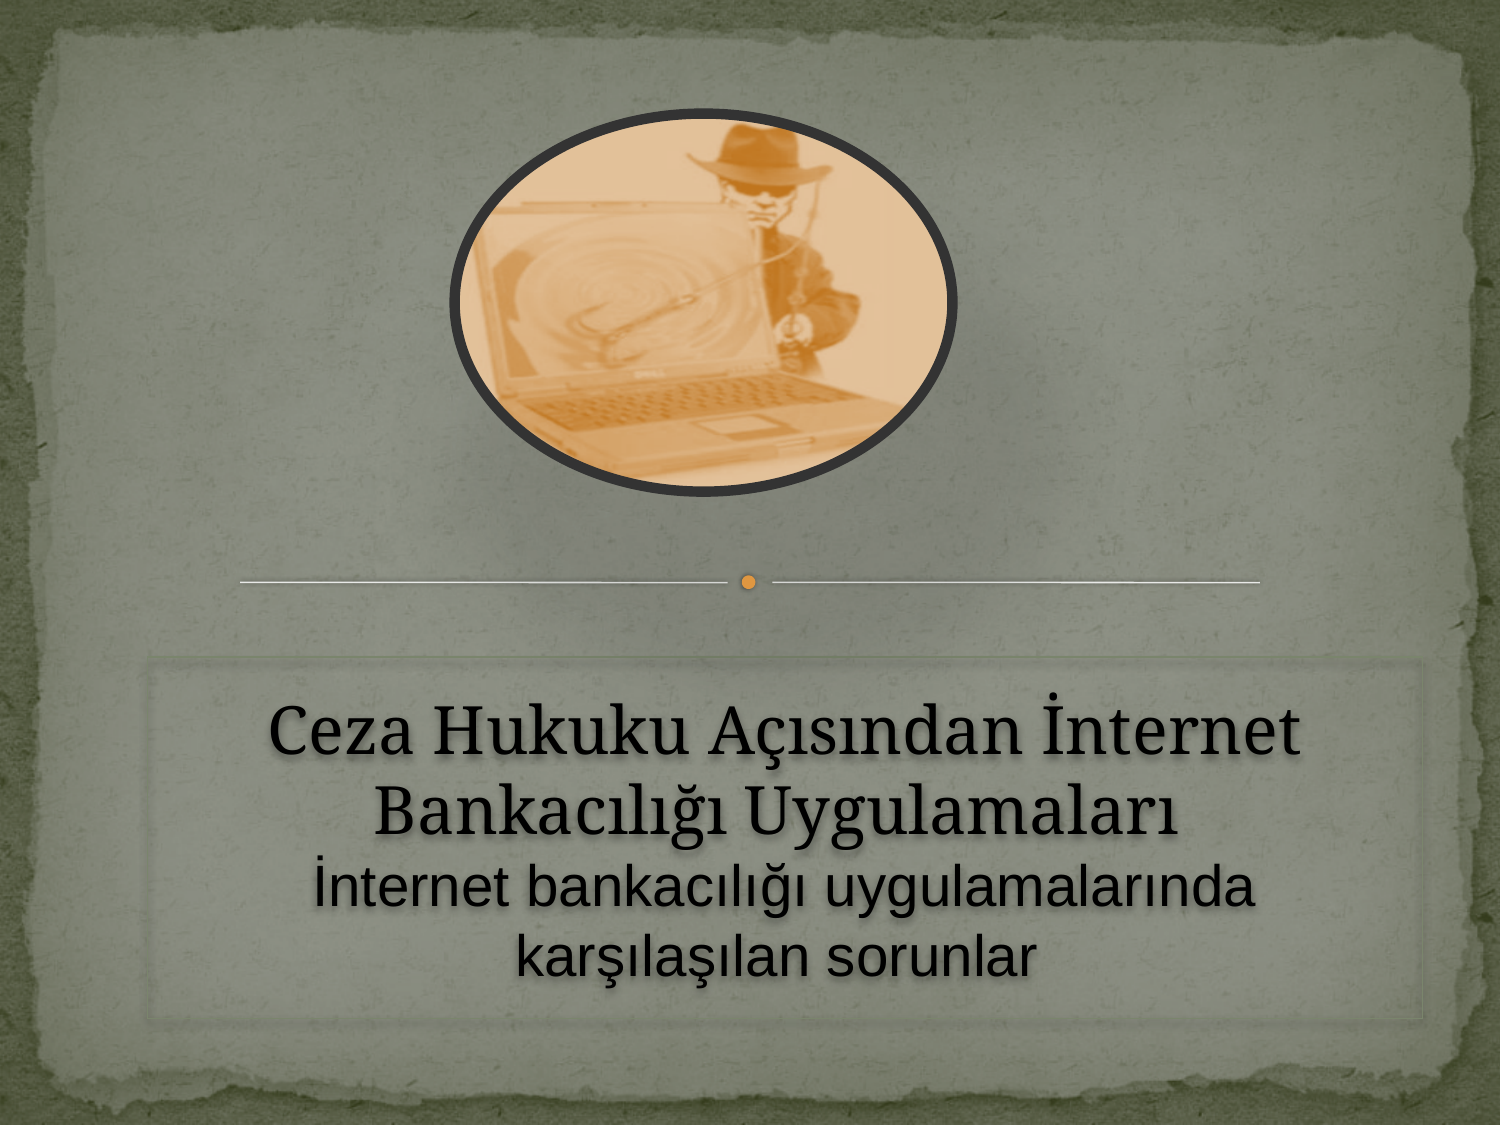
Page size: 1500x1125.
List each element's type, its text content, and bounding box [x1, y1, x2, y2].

picture [455, 114, 952, 491]
text_box Ceza Hukuku Açısından İnternet Bankacılığı Uygulamaları İnternet bankacılığı uygulamalarında karşılaşılan sorunlar [147, 656, 1423, 1019]
